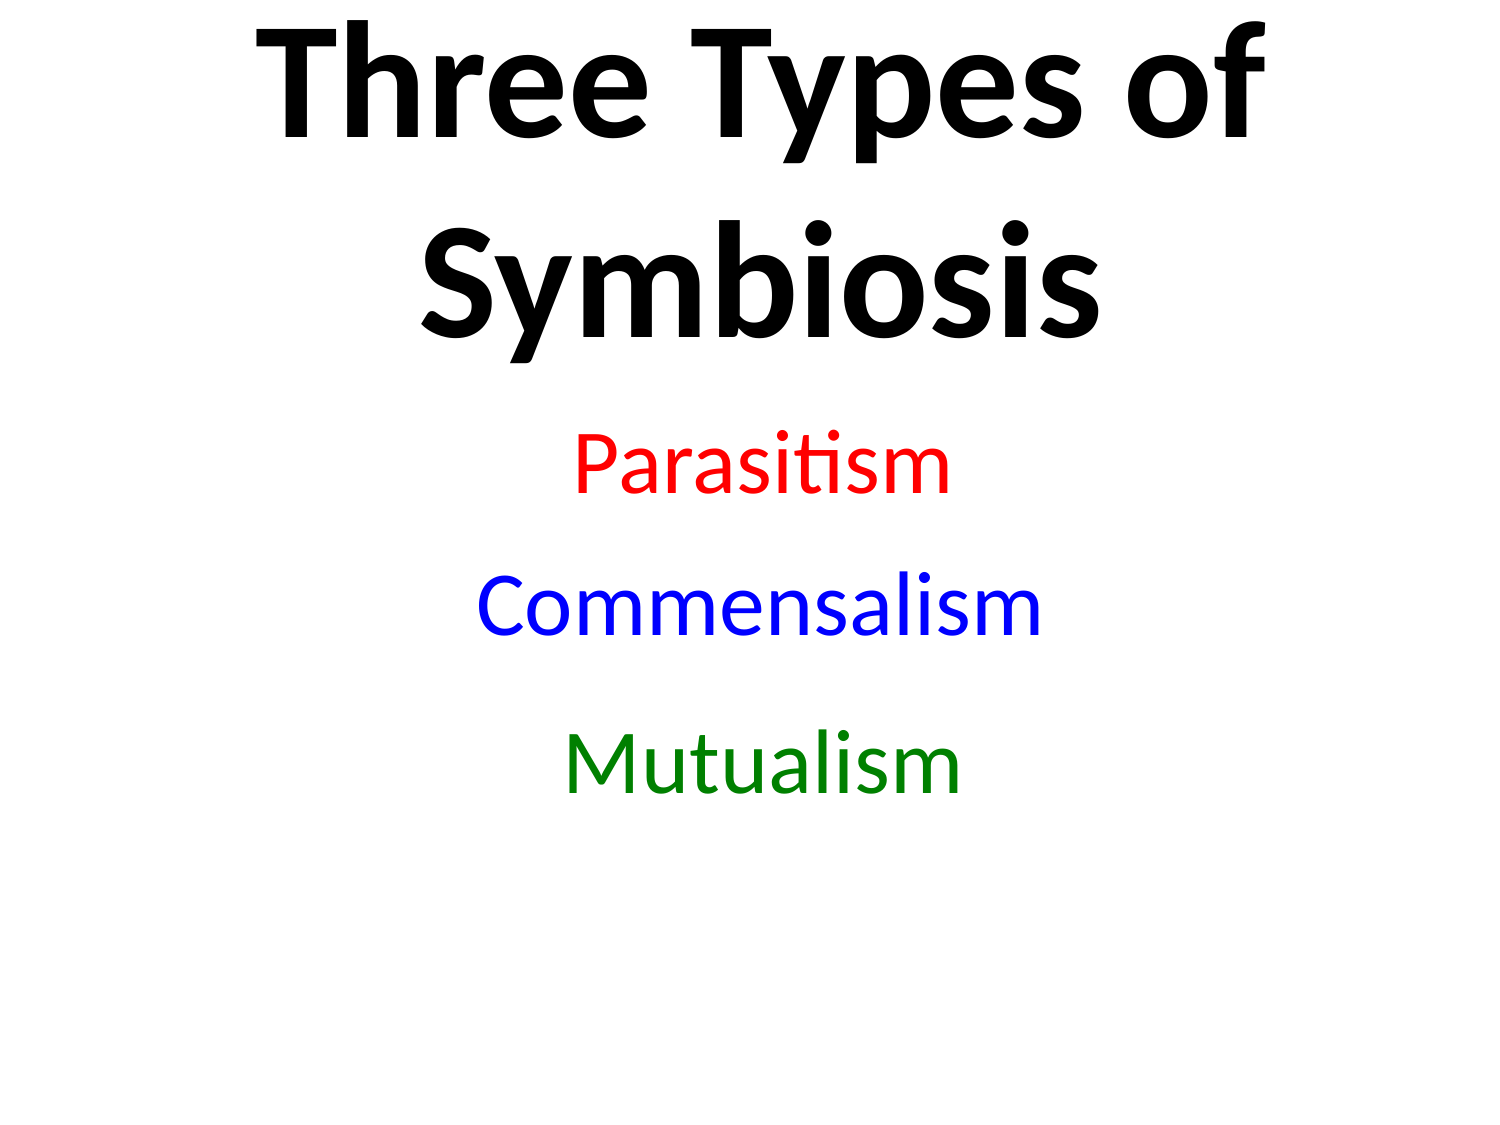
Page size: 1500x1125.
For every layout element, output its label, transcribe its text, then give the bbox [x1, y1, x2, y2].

title Three Types of Symbiosis [123, 50, 1399, 292]
text_box Mutualism [534, 694, 993, 819]
text_box Commensalism [460, 536, 1061, 661]
text_box Parasitism [534, 394, 993, 520]
